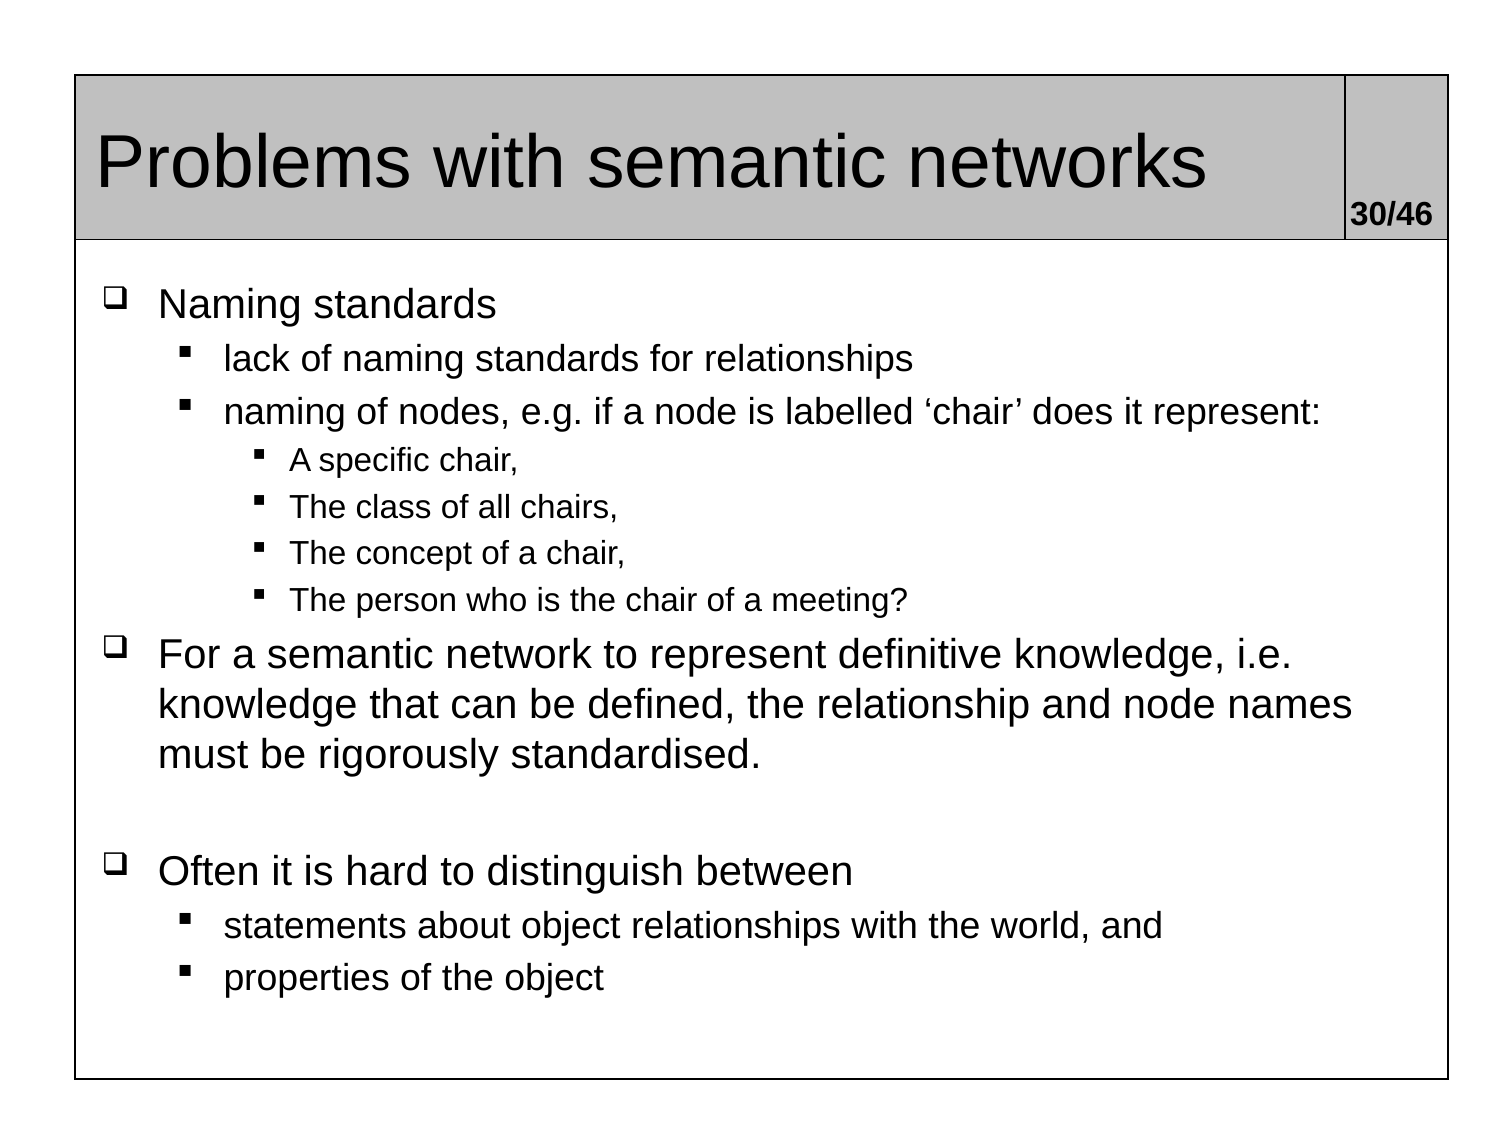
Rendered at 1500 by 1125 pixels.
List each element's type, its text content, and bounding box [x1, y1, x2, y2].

title Problems with semantic networks [74, 74, 1346, 239]
slide_number 30/46 [1346, 74, 1449, 239]
list Naming standards lack of naming standards for relationships naming of nodes, e.g. if a node is labelled ‘chair’ does it represent: A specific chair, The class of all chairs, The concept of a chair, The person who is the chair of a meeting? For a semantic network to represent definitive knowledge, i.e. knowledge that can be defined, the relationship and node names must be rigorously standardised. Often it is hard to distinguish between statements about object relationships with the world, and properties of the object [74, 239, 1449, 1080]
